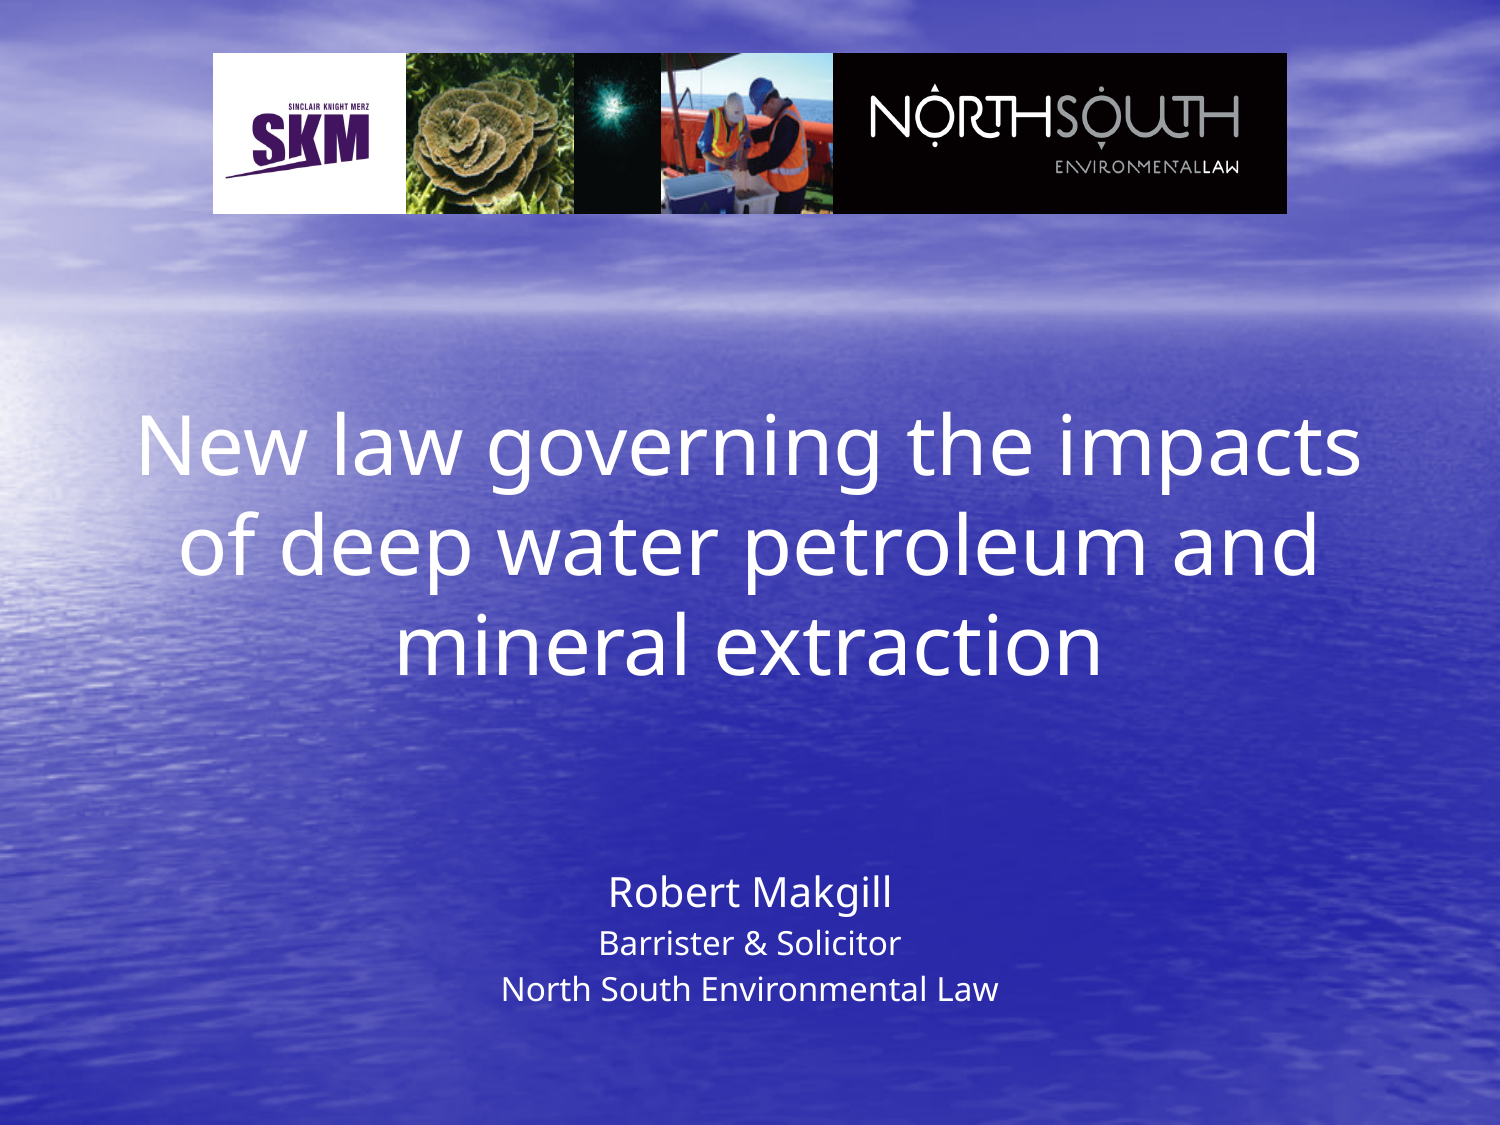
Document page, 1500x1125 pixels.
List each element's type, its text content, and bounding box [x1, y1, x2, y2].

title New law governing the impacts of deep water petroleum and mineral extraction [111, 455, 1388, 698]
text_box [182, 0, 1318, 268]
subtitle Robert Makgill Barrister & Solicitor North South Environmental Law [407, 857, 1094, 1067]
